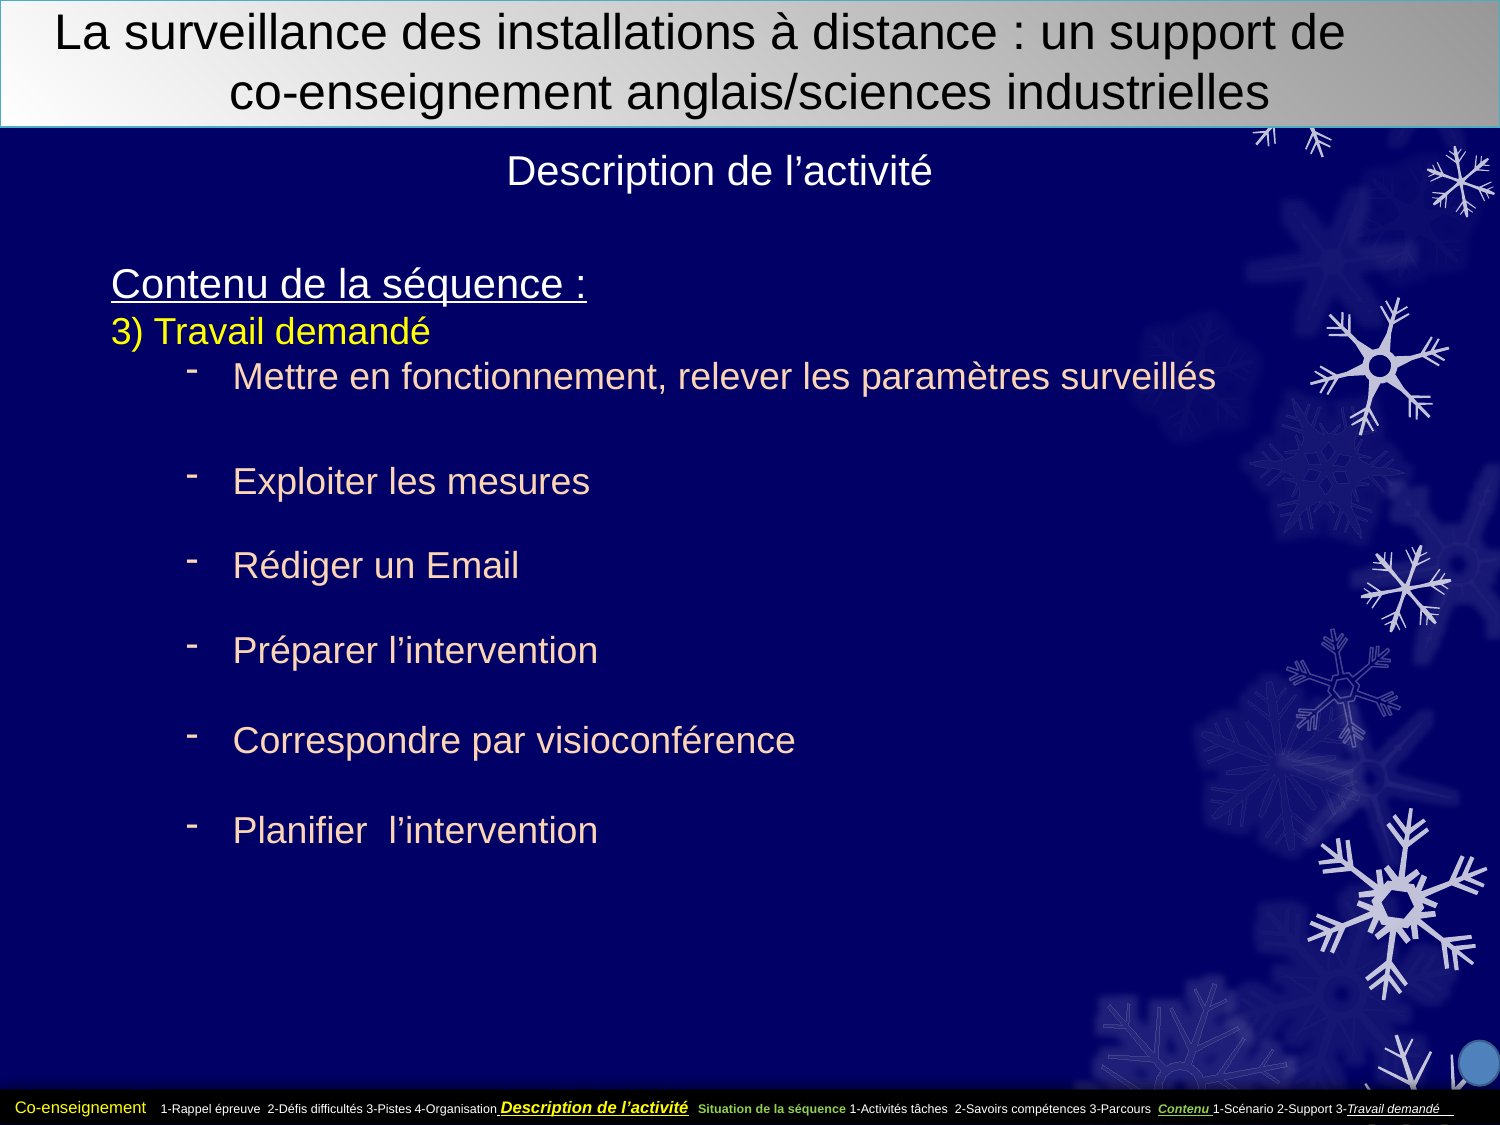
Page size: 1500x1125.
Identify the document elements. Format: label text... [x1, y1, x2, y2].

text_box Description de l’activité Contenu de la séquence : 3) Travail demandé Mettre en fonctionnement, relever les paramètres surveillés Exploiter les mesures Rédiger un Email Préparer l’intervention Correspondre par visioconférence Planifier l’intervention [21, 119, 1328, 949]
text_box [1457, 1039, 1500, 1087]
title La surveillance des installations à distance : un support de co-enseignement anglais/sciences industrielles [0, 0, 1500, 128]
text_box Co-enseignement 1-Rappel épreuve 2-Défis difficultés 3-Pistes 4-Organisation Description de l’activité Situation de la séquence 1-Activités tâches 2-Savoirs compétences 3-Parcours Contenu 1-Scénario 2-Support 3-Travail demandé [0, 1089, 1500, 1125]
